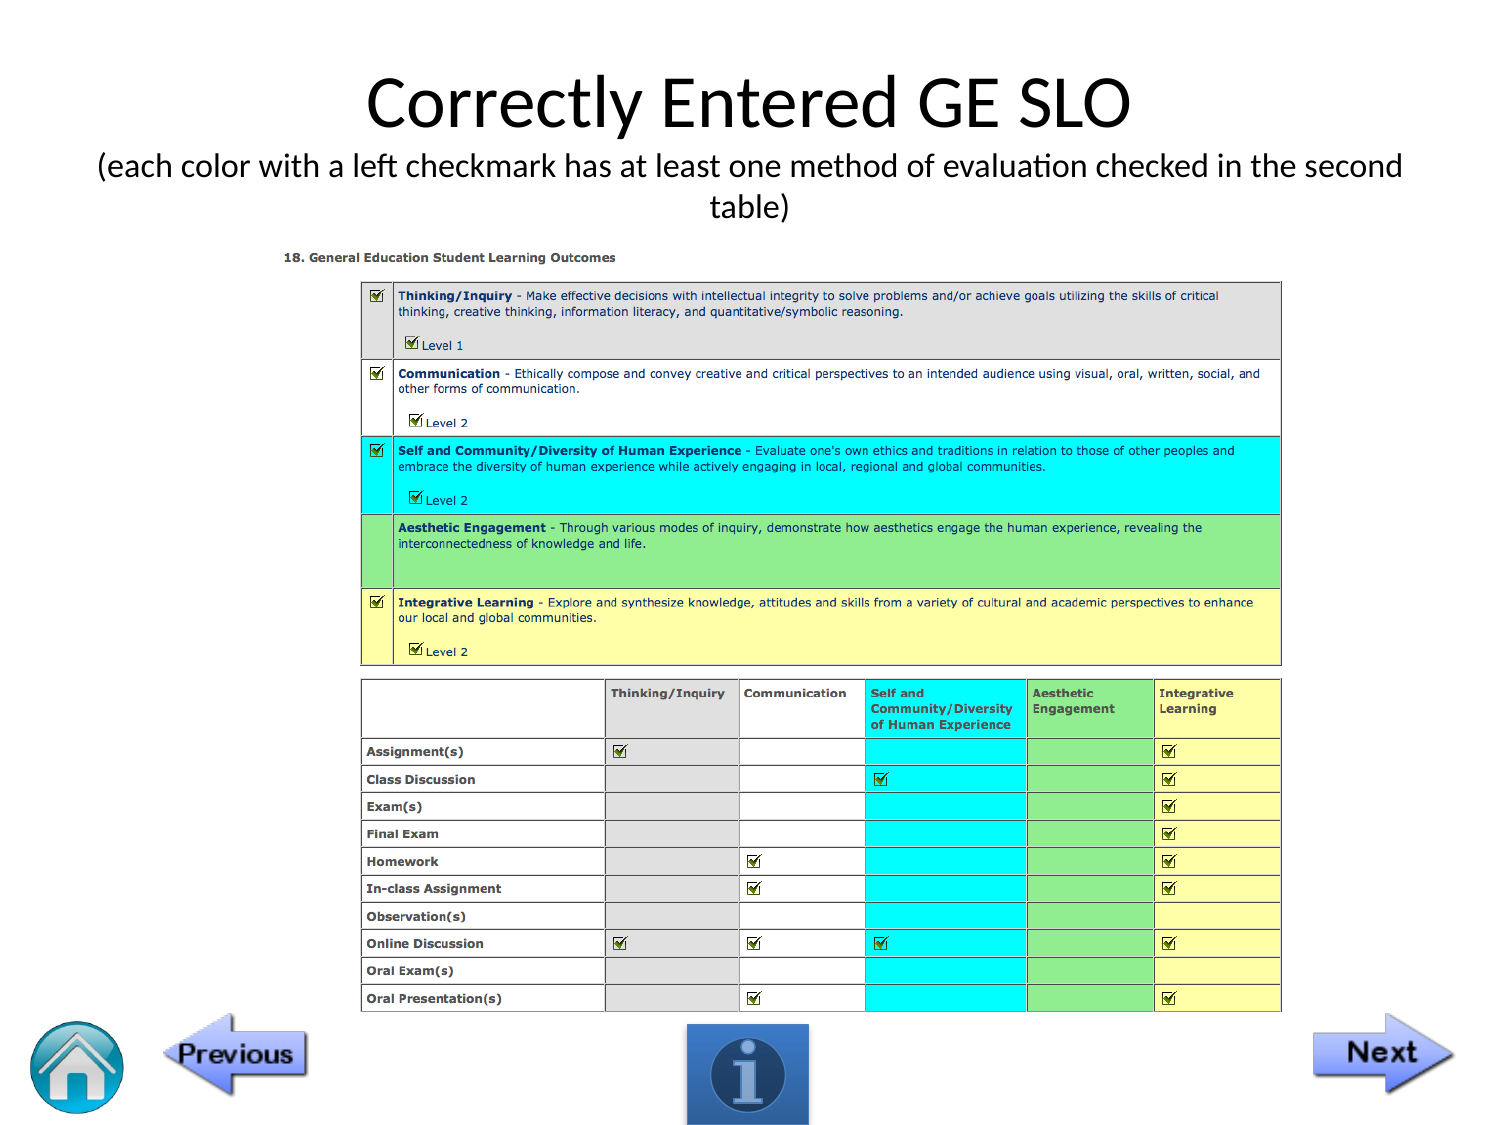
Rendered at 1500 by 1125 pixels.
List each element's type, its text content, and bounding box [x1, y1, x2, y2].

picture [1312, 1012, 1460, 1100]
text_box [687, 1024, 809, 1125]
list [274, 246, 1288, 1012]
picture [24, 1014, 129, 1118]
picture [162, 1012, 313, 1102]
title Correctly Entered GE SLO (each color with a left checkmark has at least one method of evaluation checked in the second table) [75, 45, 1425, 233]
